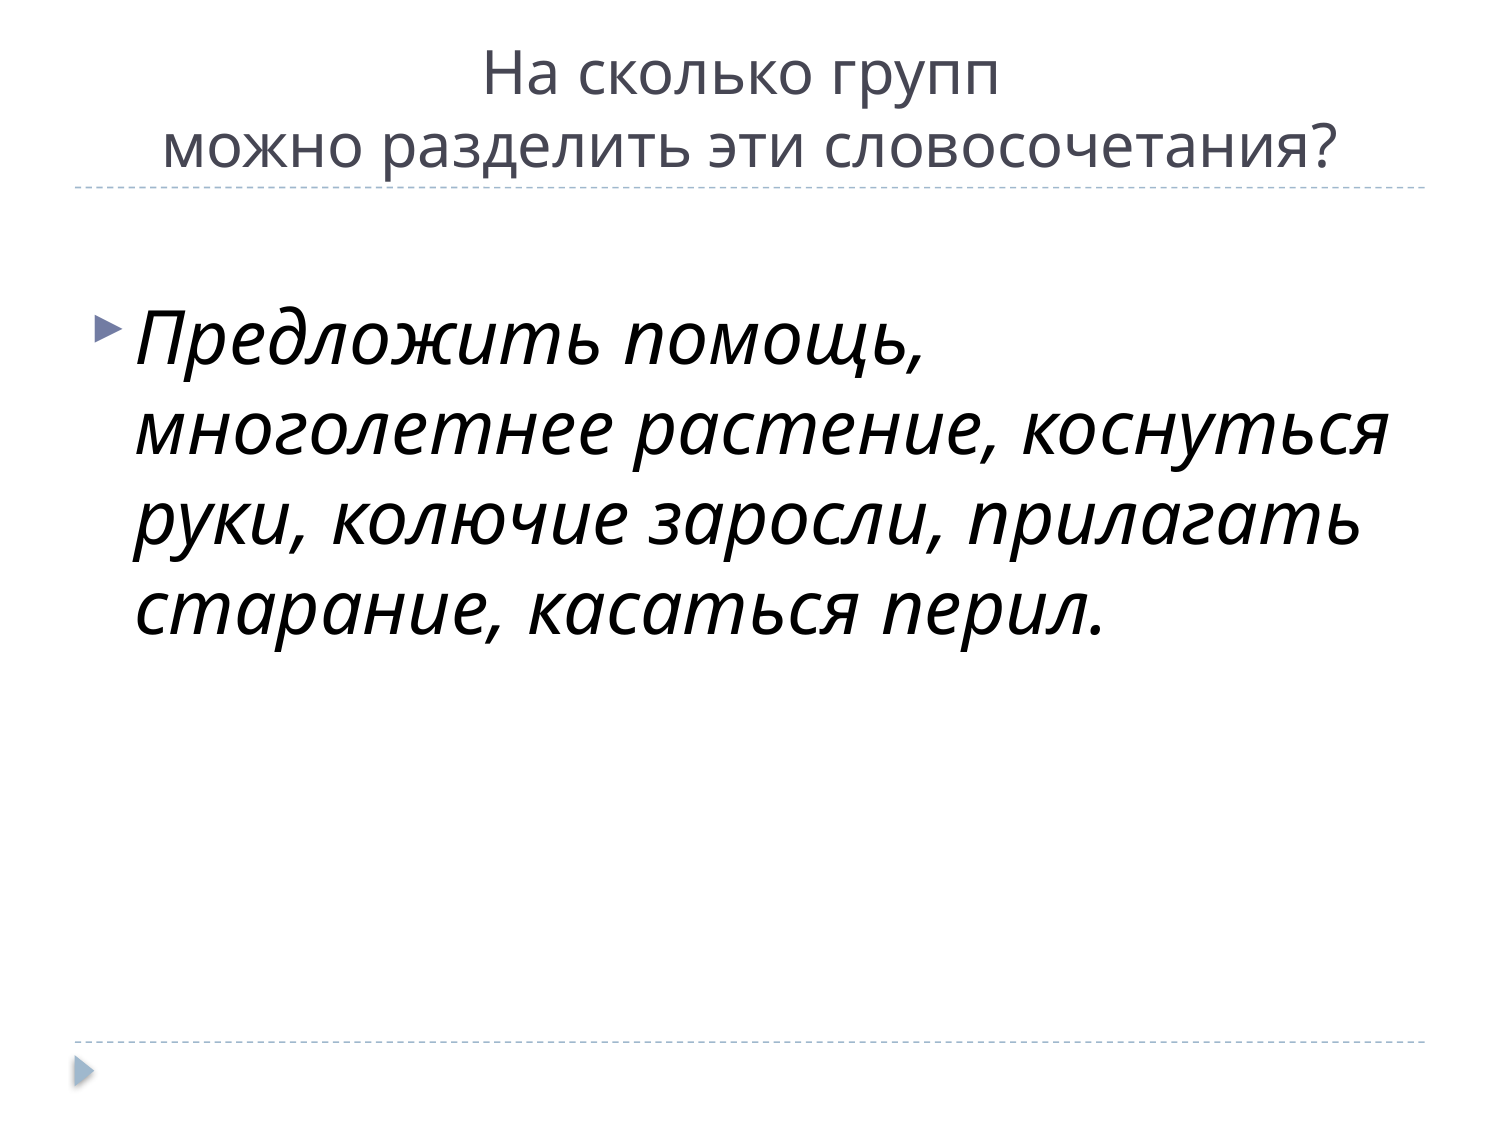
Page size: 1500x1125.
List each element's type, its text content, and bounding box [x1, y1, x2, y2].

list Предложить помощь, многолетнее растение, коснуться руки, колючие заросли, прилагать старание, касаться перил. [75, 200, 1425, 1010]
title На сколько групп можно разделить эти словосочетания? [75, 24, 1425, 188]
